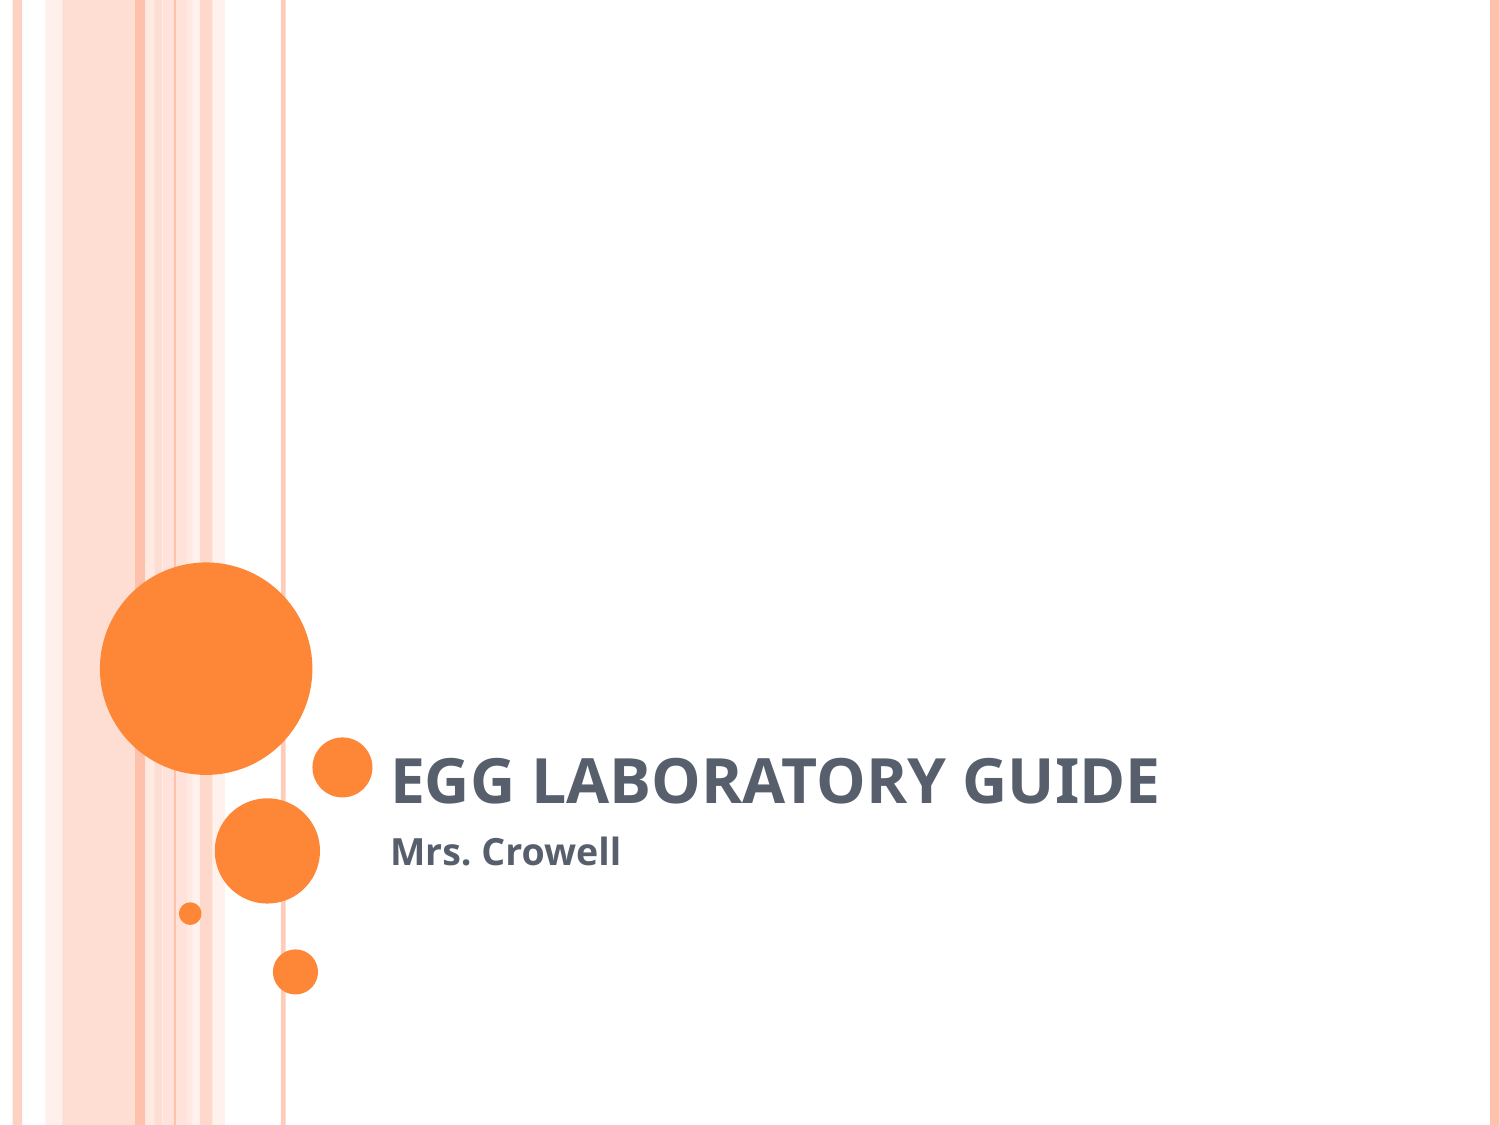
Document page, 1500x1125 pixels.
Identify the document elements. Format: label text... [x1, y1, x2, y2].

subtitle Mrs. Crowell [375, 820, 1388, 1046]
title Egg Laboratory Guide [375, 512, 1388, 820]
